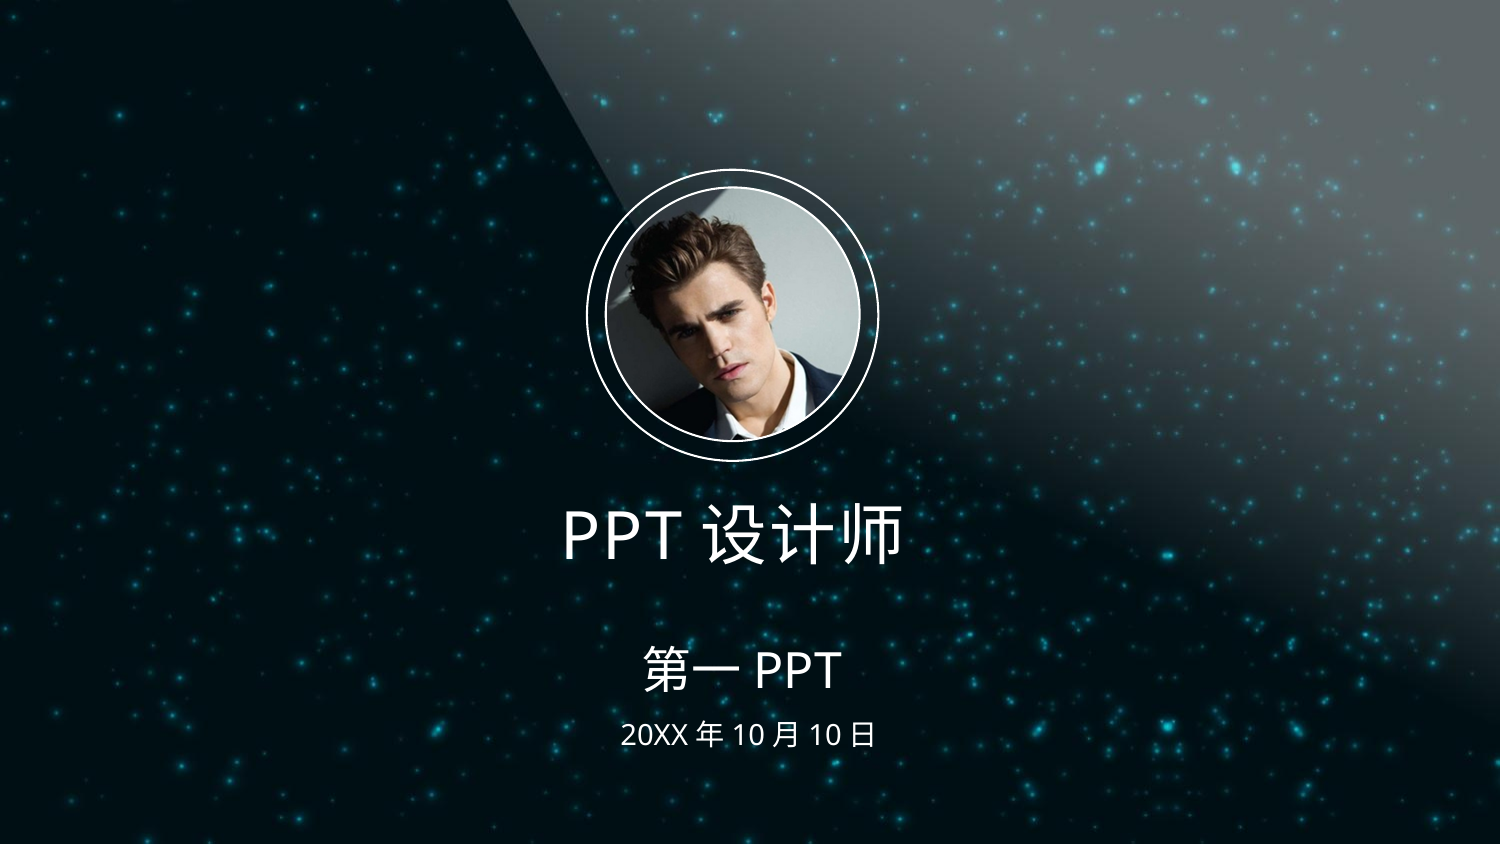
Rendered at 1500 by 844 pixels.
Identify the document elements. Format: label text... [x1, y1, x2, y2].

text_box [604, 186, 861, 443]
text_box PPT设计师 [522, 485, 943, 580]
text_box 20XX年10月10日 [562, 709, 936, 759]
text_box [585, 168, 880, 462]
text_box 第一PPT [555, 630, 929, 706]
picture [0, 0, 1500, 844]
